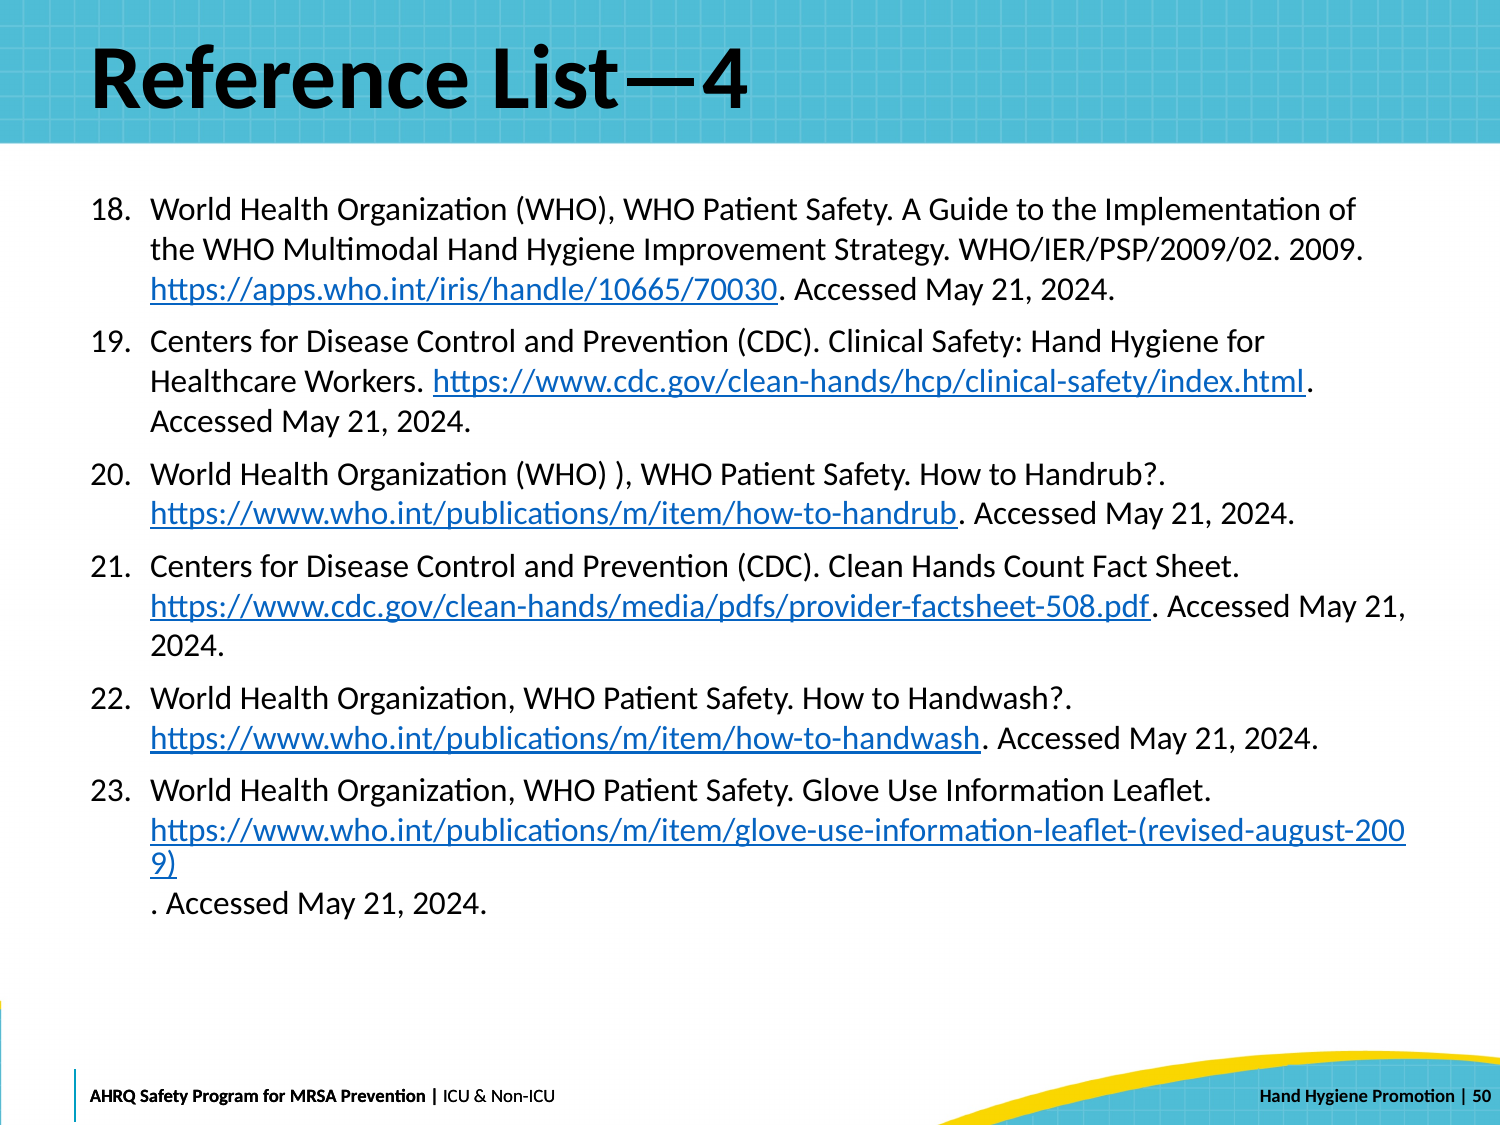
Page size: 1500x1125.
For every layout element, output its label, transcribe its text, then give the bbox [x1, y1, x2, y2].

title Reference List—4 [75, 0, 1425, 150]
list World Health Organization (WHO), WHO Patient Safety. A Guide to the Implementation of the WHO Multimodal Hand Hygiene Improvement Strategy. WHO/IER/PSP/2009/02. 2009. https://apps.who.int/iris/handle/10665/70030. Accessed May 21, 2024. Centers for Disease Control and Prevention (CDC). Clinical Safety: Hand Hygiene for Healthcare Workers. https://www.cdc.gov/clean-hands/hcp/clinical-safety/index.html. Accessed May 21, 2024. World Health Organization (WHO) ), WHO Patient Safety. How to Handrub?. https://www.who.int/publications/m/item/how-to-handrub. Accessed May 21, 2024. Centers for Disease Control and Prevention (CDC). Clean Hands Count Fact Sheet. https://www.cdc.gov/clean-hands/media/pdfs/provider-factsheet-508.pdf. Accessed May 21, 2024. World Health Organization, WHO Patient Safety. How to Handwash?. https://www.who.int/publications/m/item/how-to-handwash. Accessed May 21, 2024. World Health Organization, WHO Patient Safety. Glove Use Information Leaflet. https://www.who.int/publications/m/item/glove-use-information-leaflet-(revised-august-2009). Accessed May 21, 2024. [75, 179, 1425, 1065]
slide_number | 50 [1455, 1065, 1500, 1125]
picture [0, 0, 1500, 1125]
